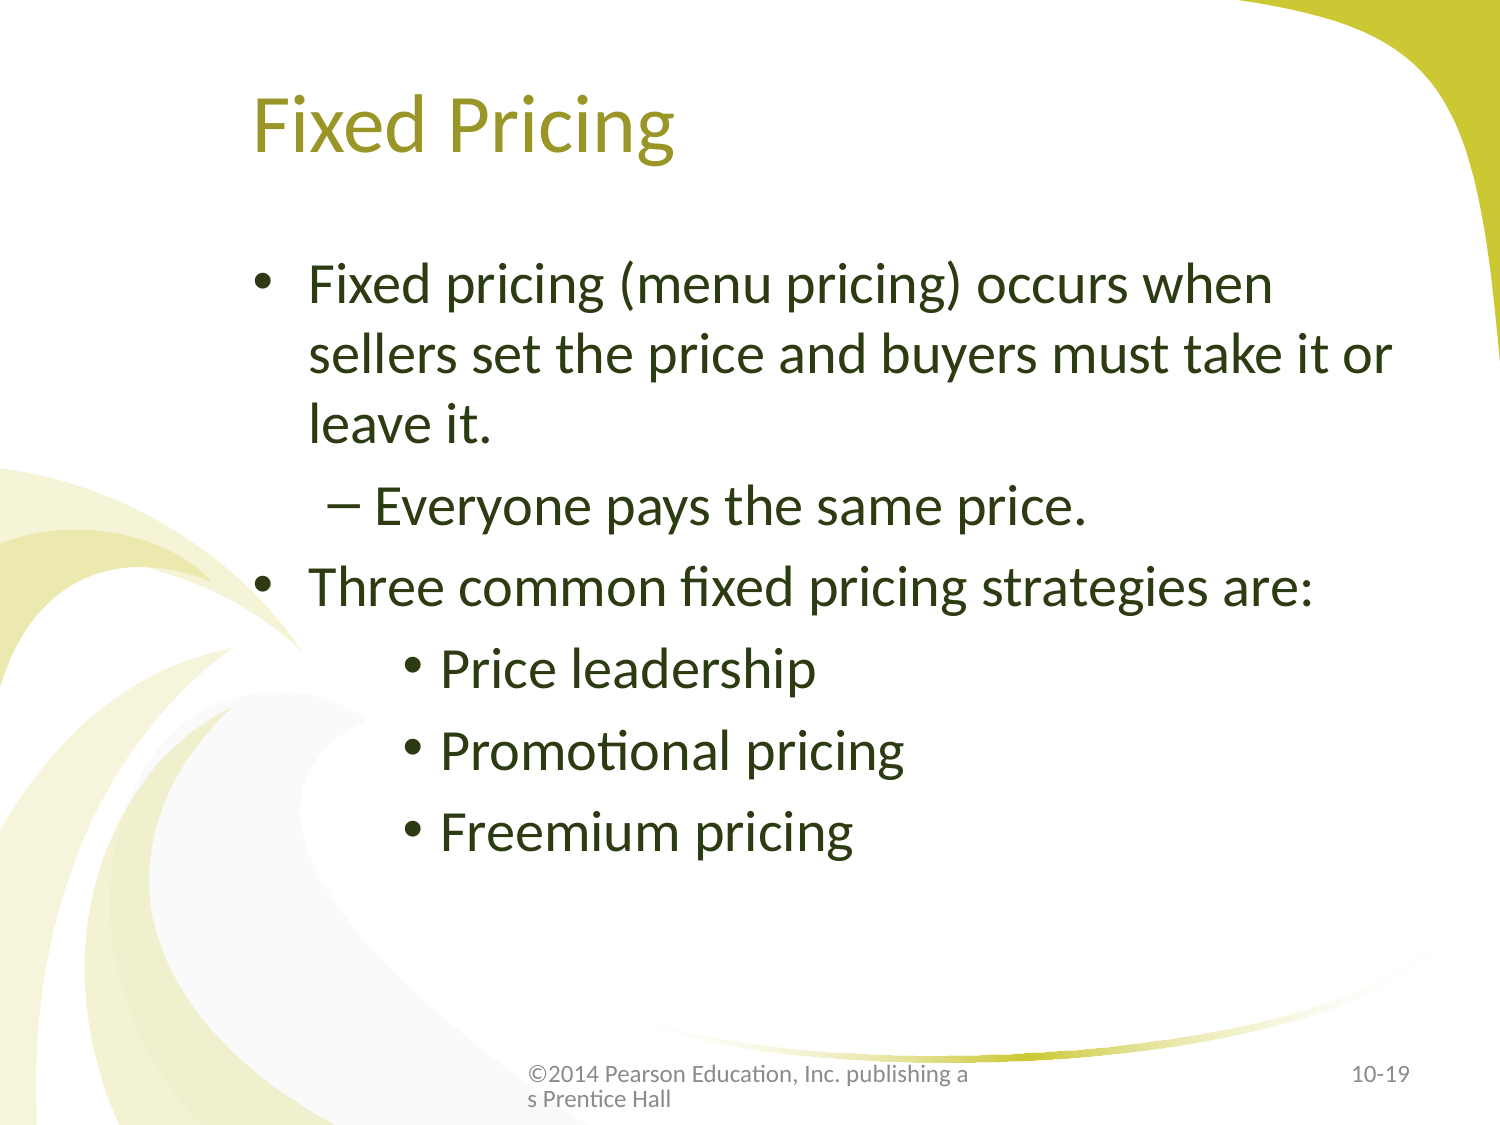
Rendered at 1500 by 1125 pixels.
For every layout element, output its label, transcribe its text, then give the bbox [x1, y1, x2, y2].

title Fixed Pricing [237, 37, 1438, 200]
footer ©2014 Pearson Education, Inc. publishing as Prentice Hall [512, 1042, 988, 1103]
slide_number 10-19 [1074, 1042, 1425, 1103]
list Fixed pricing (menu pricing) occurs when sellers set the price and buyers must take it or leave it. Everyone pays the same price. Three common fixed pricing strategies are: Price leadership Promotional pricing Freemium pricing [237, 237, 1438, 1000]
